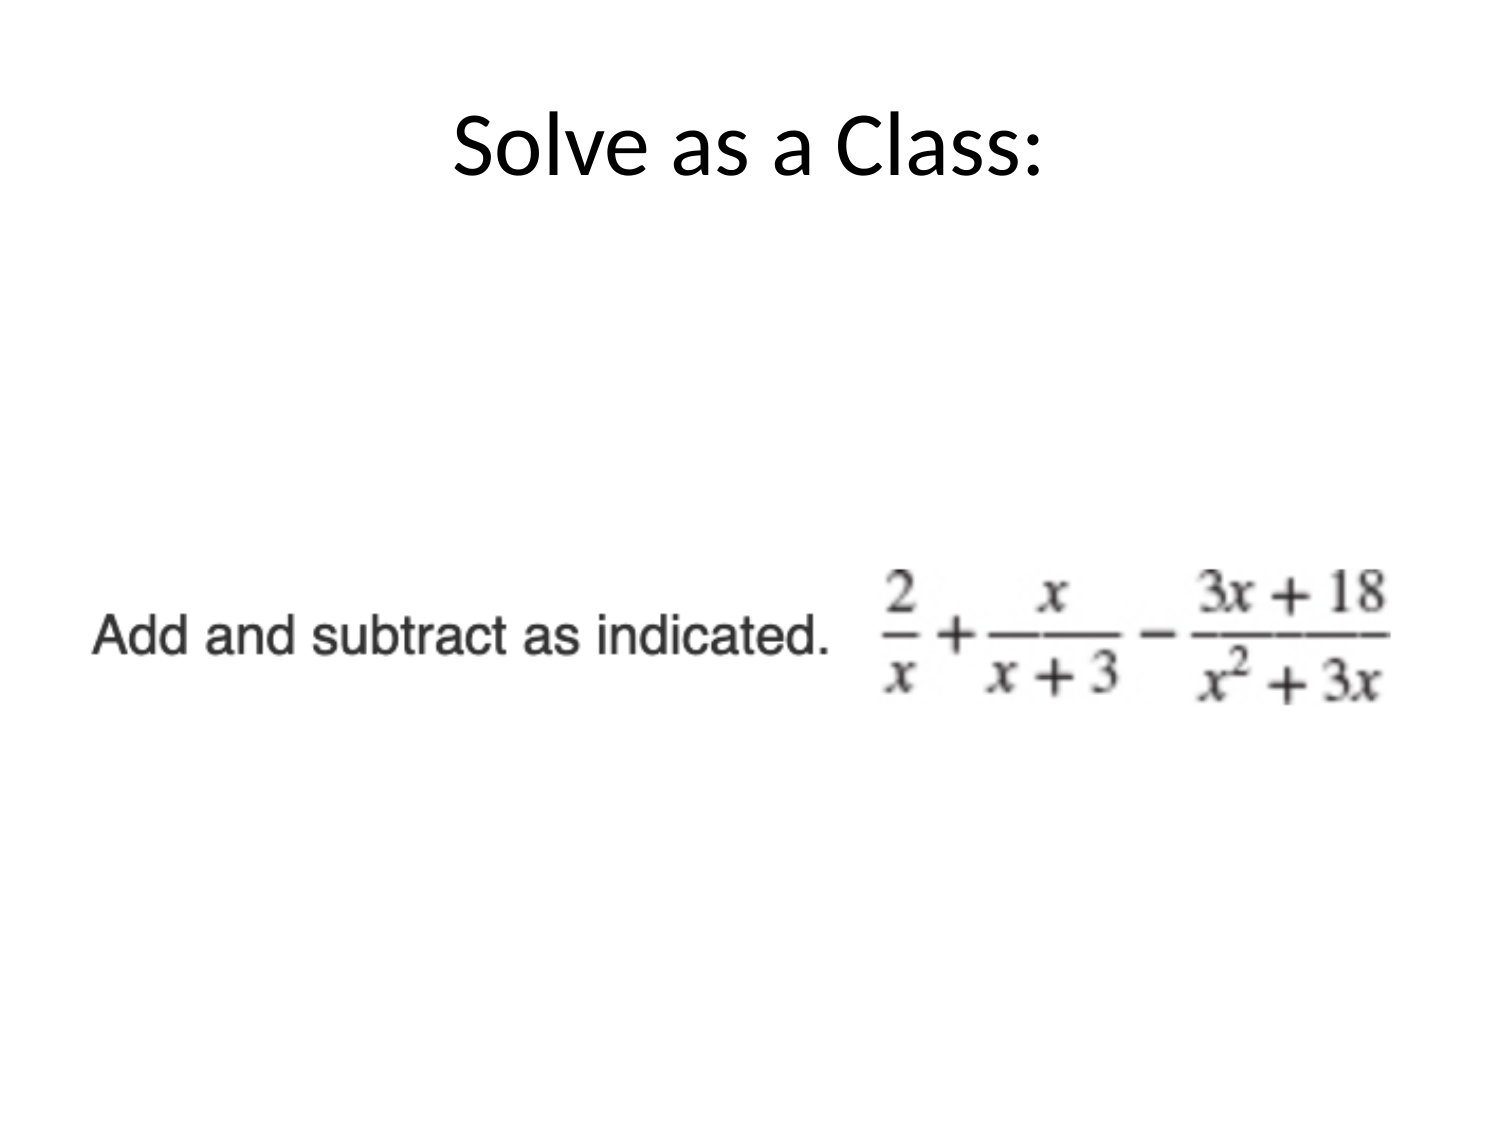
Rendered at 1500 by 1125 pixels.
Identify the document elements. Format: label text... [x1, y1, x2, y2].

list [74, 262, 1426, 1006]
title Solve as a Class: [75, 45, 1425, 233]
